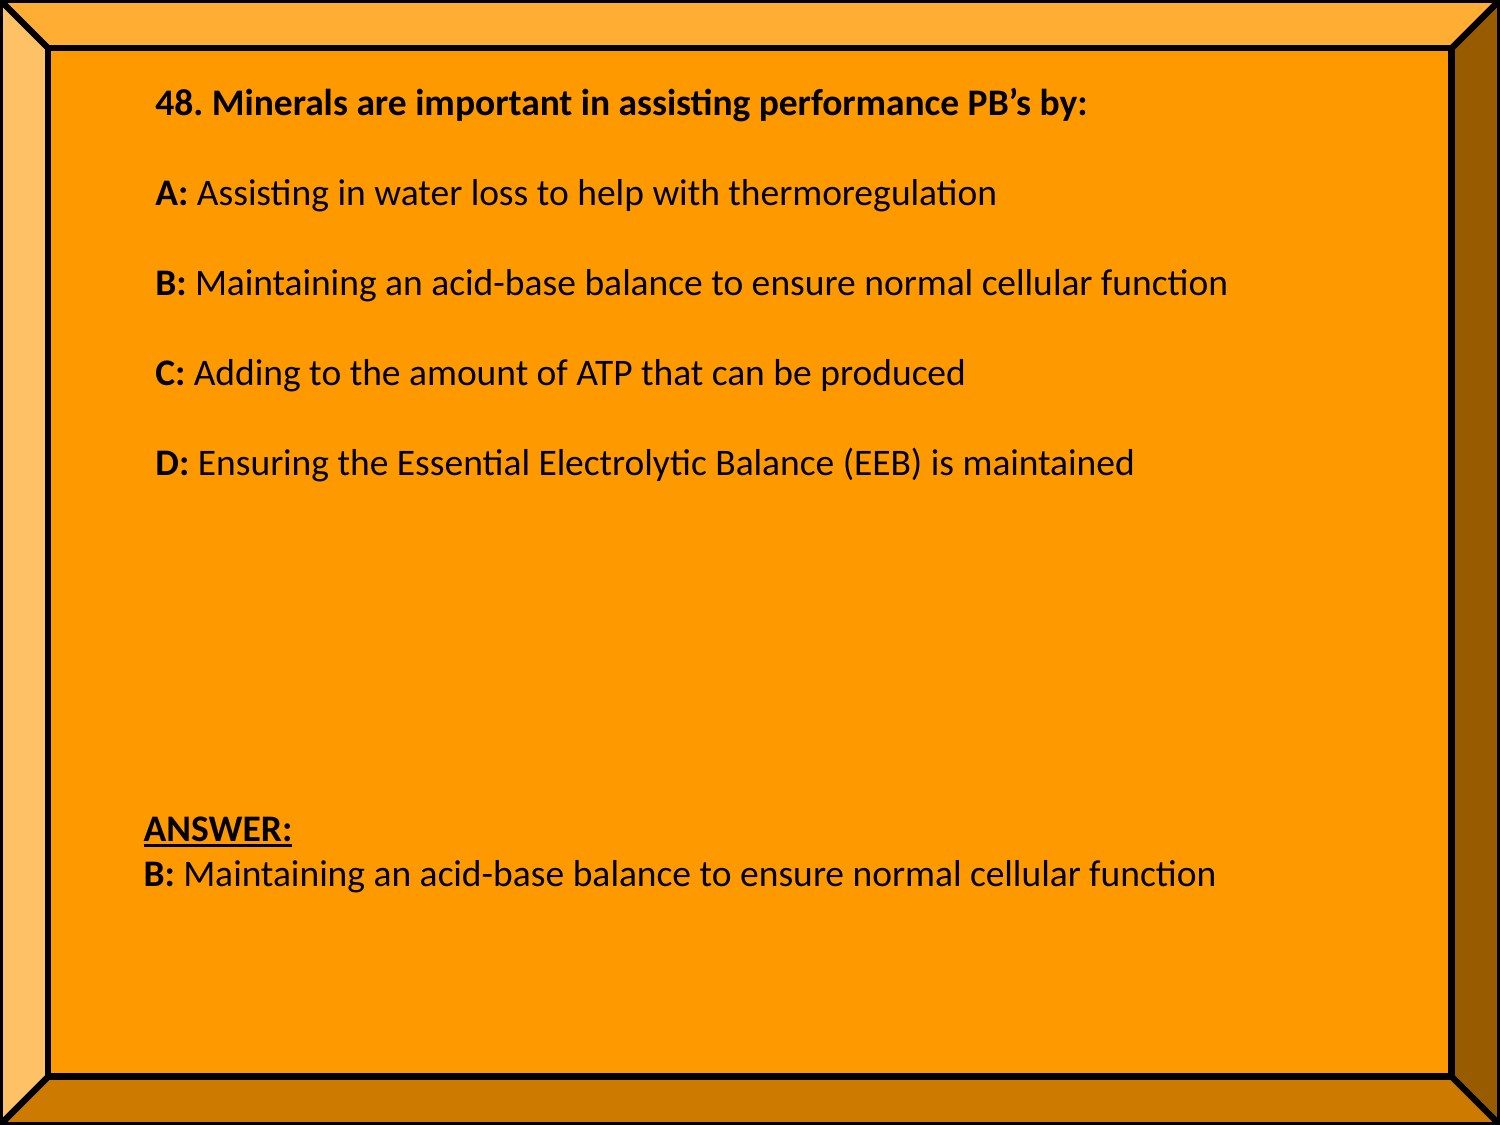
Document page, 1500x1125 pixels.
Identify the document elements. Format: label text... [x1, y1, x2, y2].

text_box ANSWER: B: Maintaining an acid-base balance to ensure normal cellular function [128, 796, 1383, 947]
text_box 48. Minerals are important in assisting performance PB’s by: A: Assisting in water loss to help with thermoregulation B: Maintaining an acid-base balance to ensure normal cellular function C: Adding to the amount of ATP that can be produced D: Ensuring the Essential Electrolytic Balance (EEB) is maintained [140, 70, 1371, 535]
